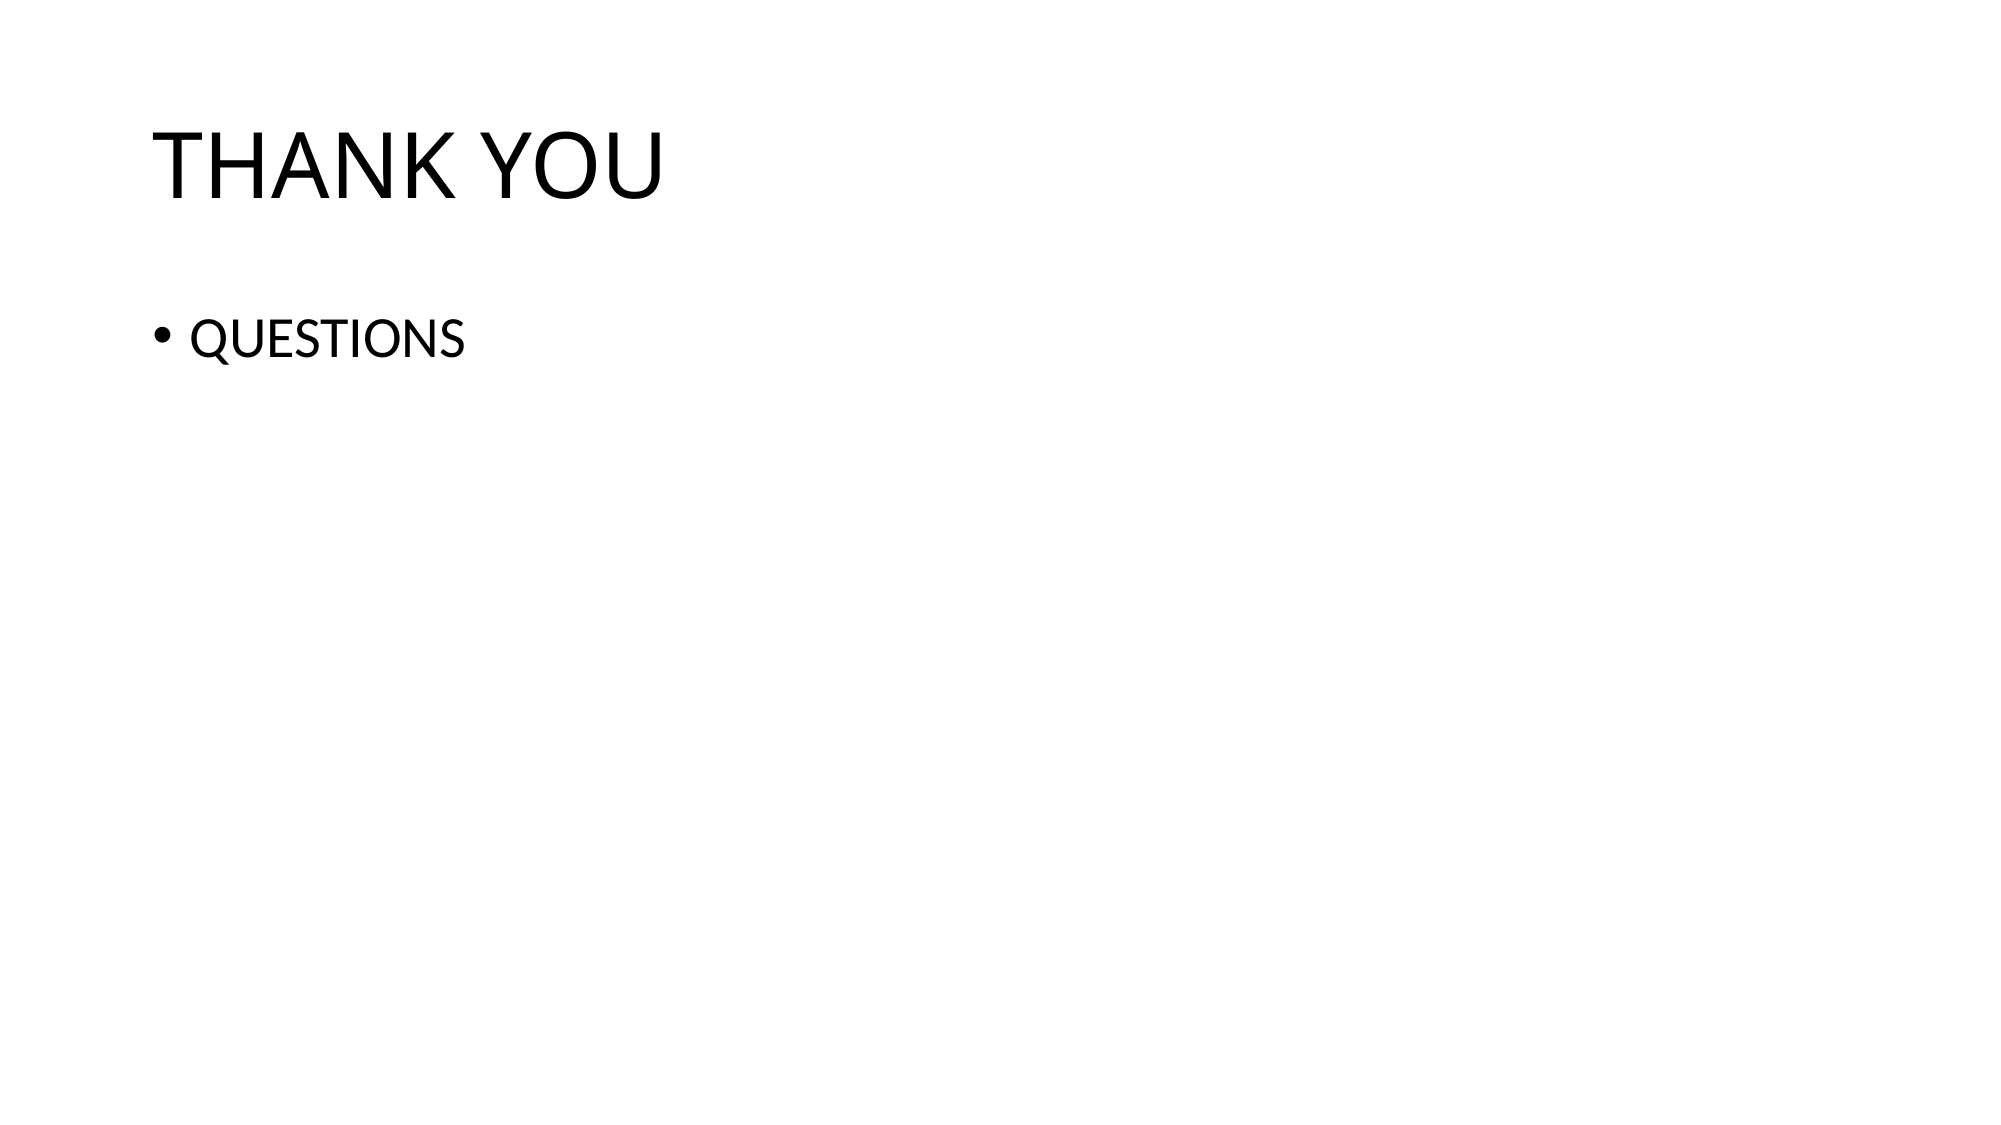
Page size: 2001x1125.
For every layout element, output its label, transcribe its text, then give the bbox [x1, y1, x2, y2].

list QUESTIONS [137, 299, 1863, 1014]
title THANK YOU [137, 59, 1863, 278]
